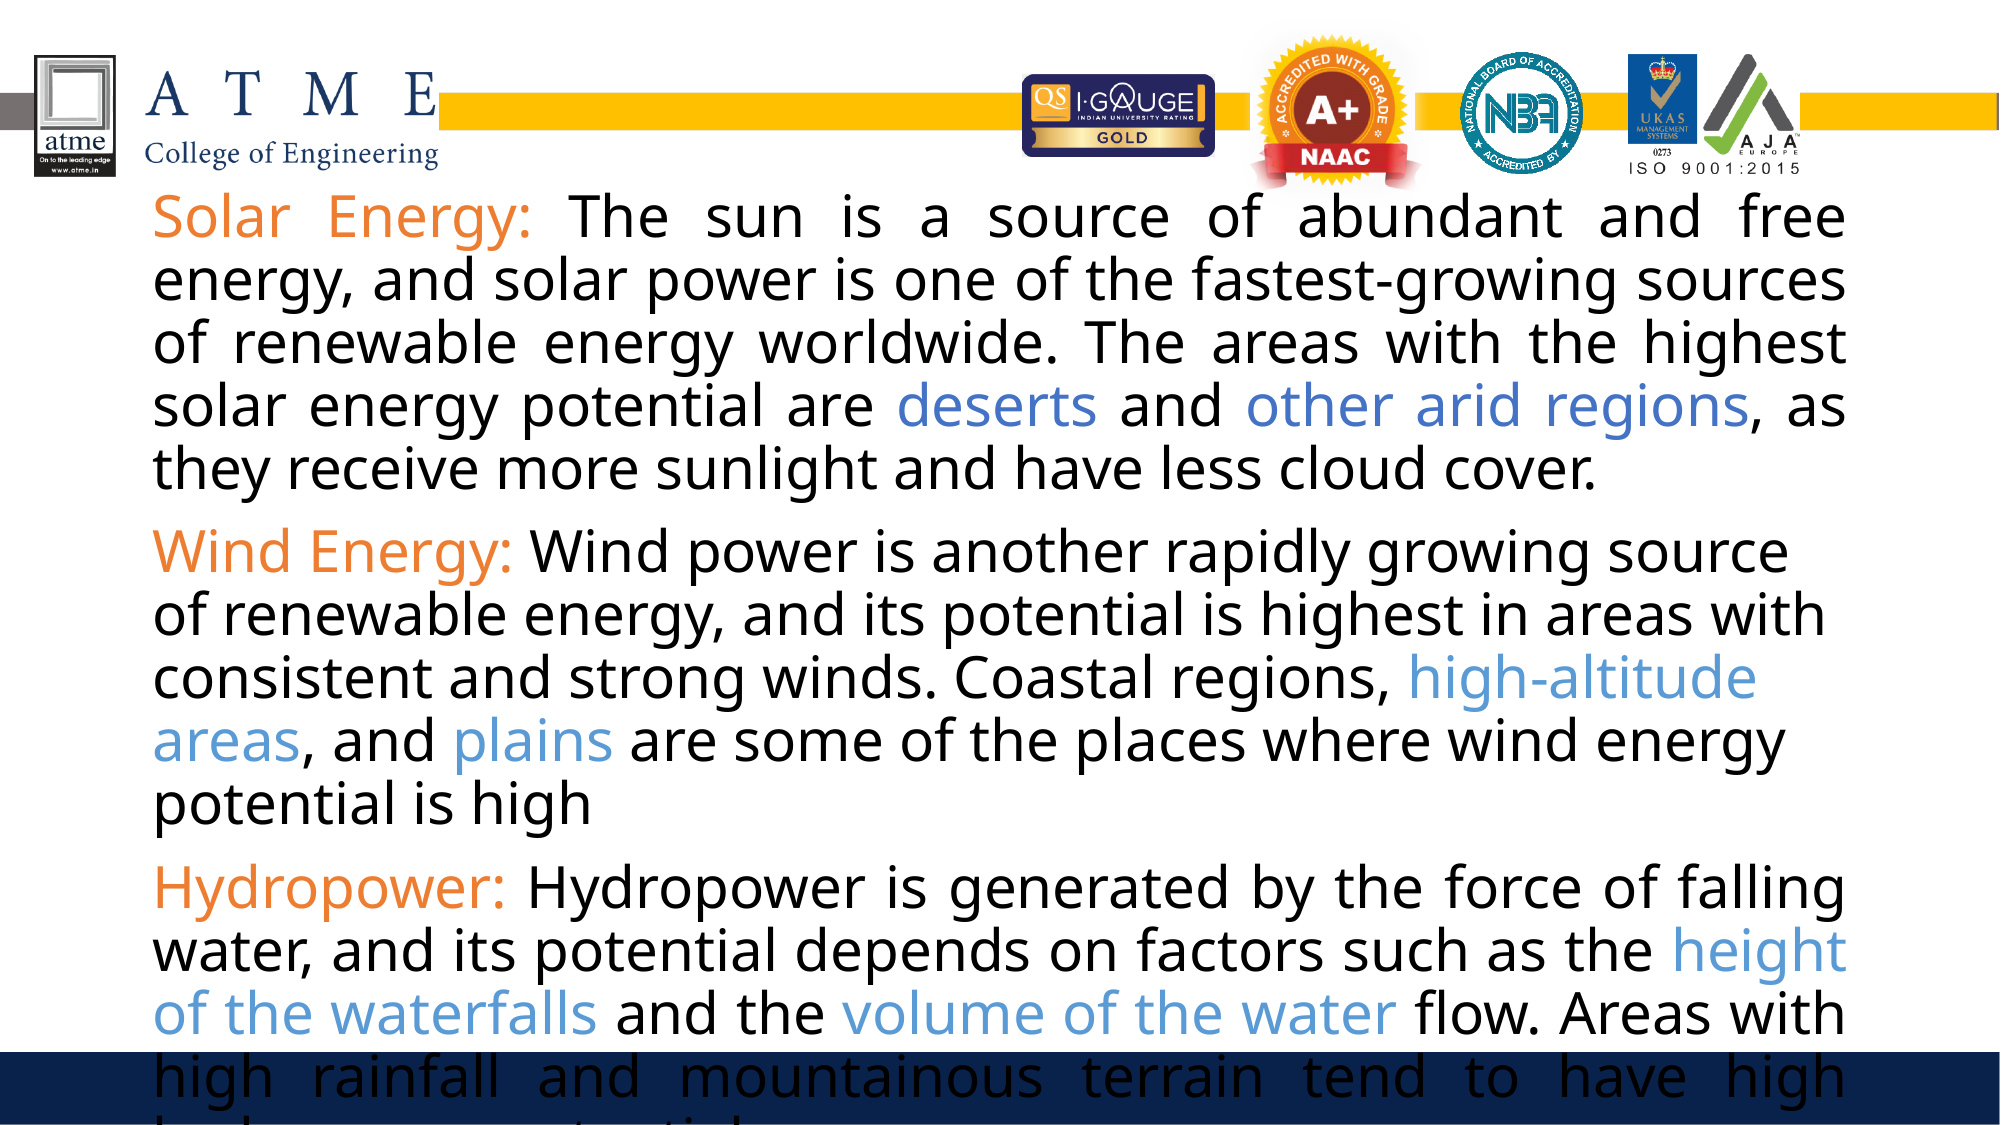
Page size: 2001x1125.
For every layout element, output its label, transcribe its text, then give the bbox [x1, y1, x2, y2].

picture [1022, 74, 1215, 157]
picture [0, 1052, 2000, 1125]
picture [1628, 52, 1800, 174]
list Solar Energy: The sun is a source of abundant and free energy, and solar power is one of the fastest-growing sources of renewable energy worldwide. The areas with the highest solar energy potential are deserts and other arid regions, as they receive more sunlight and have less cloud cover. Wind Energy: Wind power is another rapidly growing source of renewable energy, and its potential is highest in areas with consistent and strong winds. Coastal regions, high-altitude areas, and plains are some of the places where wind energy potential is high Hydropower: Hydropower is generated by the force of falling water, and its potential depends on factors such as the height of the waterfalls and the volume of the water flow. Areas with high rainfall and mountainous terrain tend to have high hydropower potential. [137, 179, 1863, 1042]
picture [1460, 52, 1583, 174]
picture [1250, 43, 1415, 179]
picture [34, 55, 439, 177]
